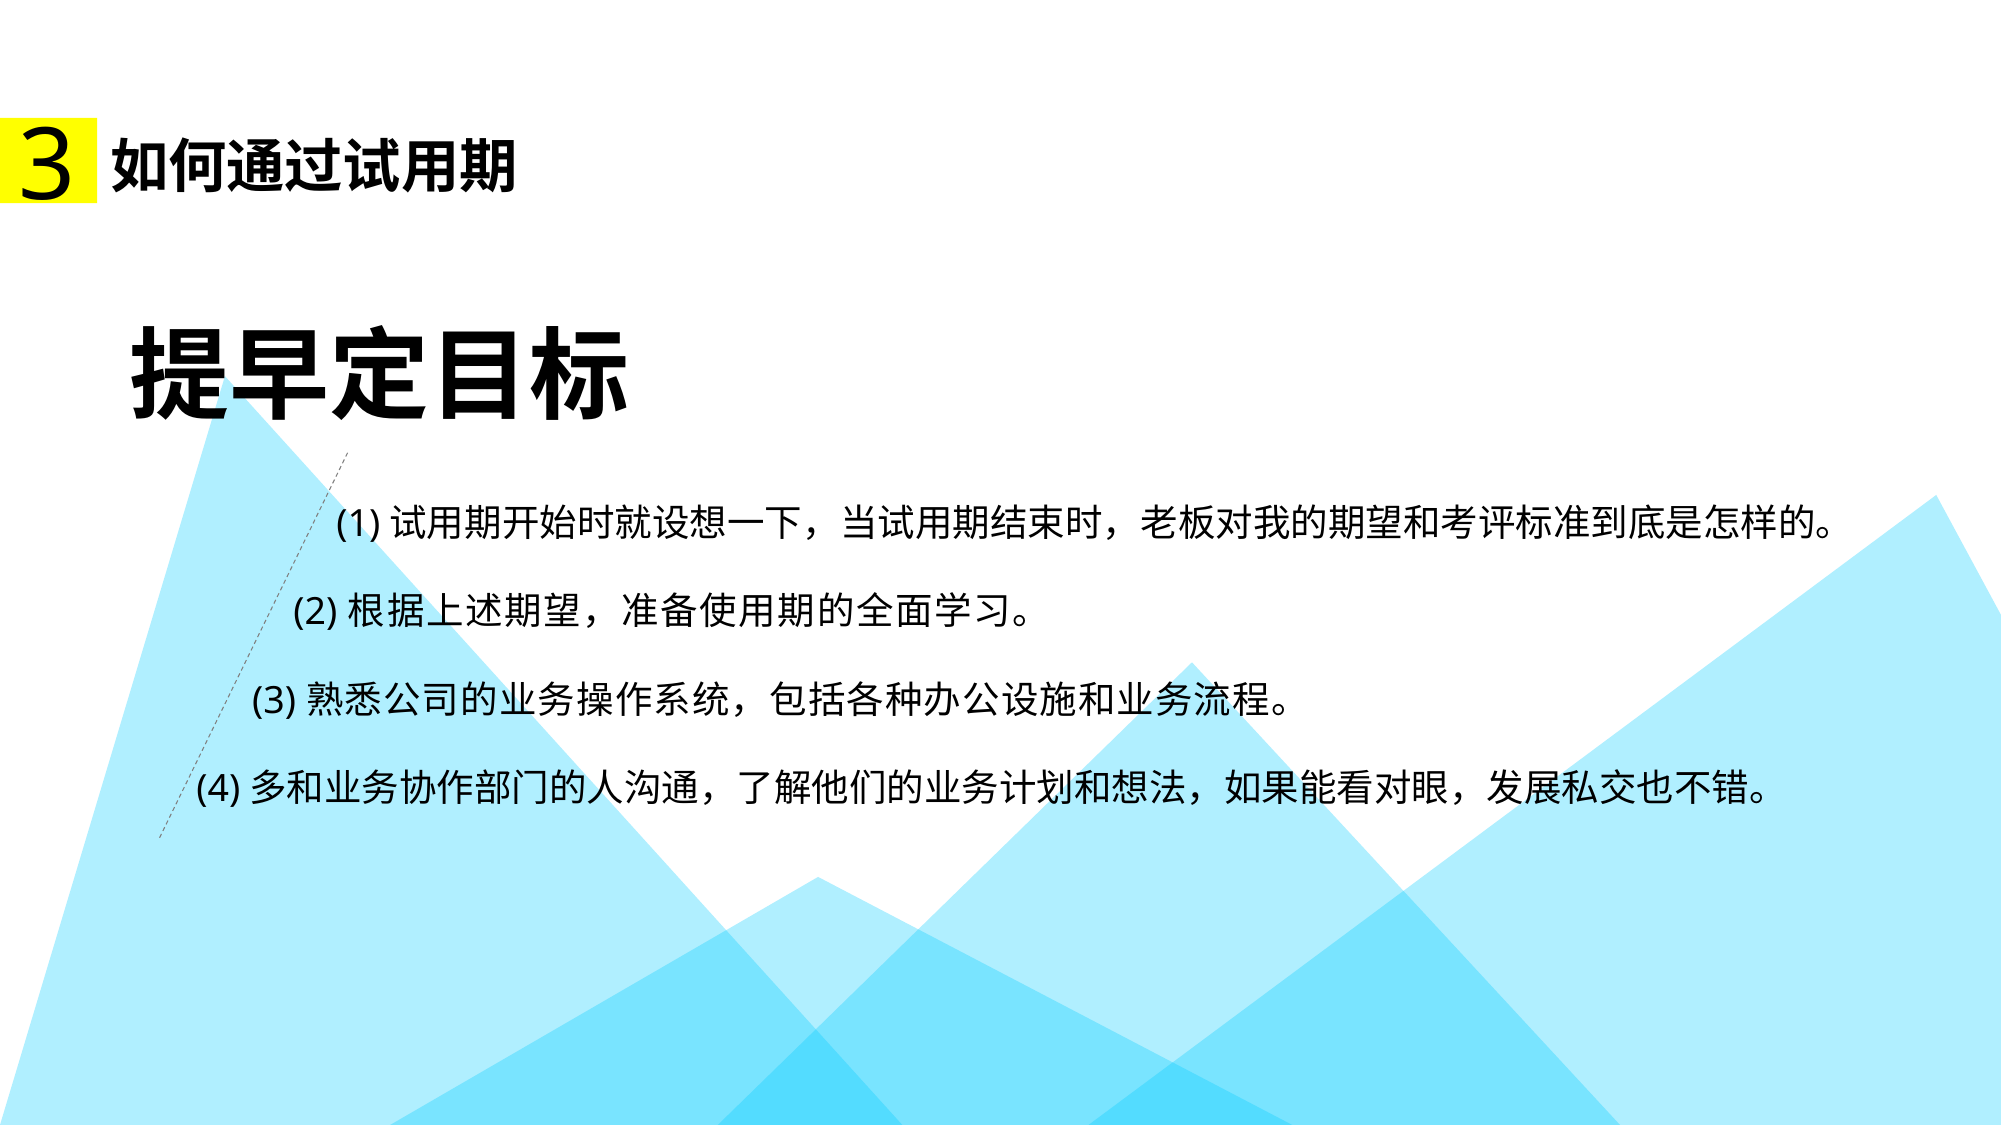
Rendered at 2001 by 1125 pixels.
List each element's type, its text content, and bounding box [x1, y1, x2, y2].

list 3 [0, 105, 96, 191]
title 如何通过试用期 [95, 126, 1923, 213]
text_box (1)试用期开始时就设想一下，当试用期结束时，老板对我的期望和考评标准到底是怎样的。 [348, 482, 1831, 552]
text_box (4)多和业务协作部门的人沟通，了解他们的业务计划和想法，如果能看对眼，发展私交也不错。 [348, 747, 1923, 817]
text_box (3)熟悉公司的业务操作系统，包括各种办公设施和业务流程。 [348, 659, 1286, 729]
text_box 提早定目标 [114, 279, 645, 439]
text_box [159, 452, 348, 838]
text_box (2)根据上述期望，准备使用期的全面学习。 [348, 571, 1028, 640]
